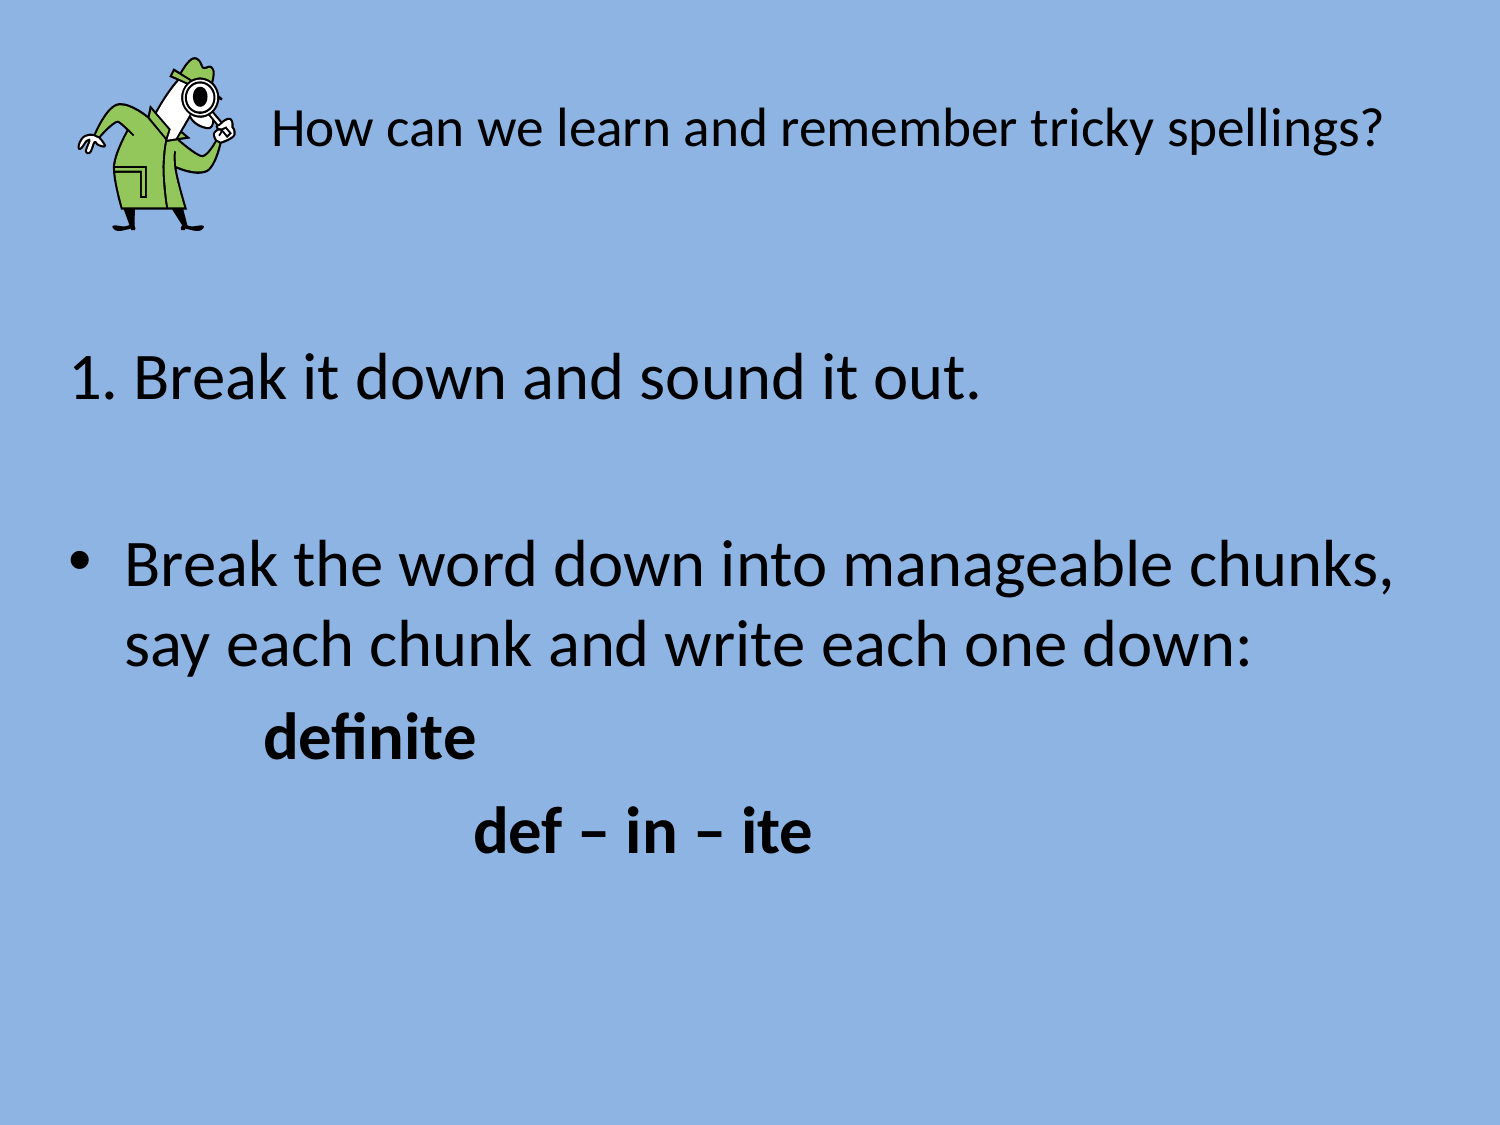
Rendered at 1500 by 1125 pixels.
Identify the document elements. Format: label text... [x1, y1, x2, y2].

title How can we learn and remember tricky spellings? [75, 45, 1425, 197]
list 1. Break it down and sound it out. Break the word down into manageable chunks, say each chunk and write each one down: definite def – in – ite [53, 231, 1447, 1083]
picture [76, 54, 237, 232]
